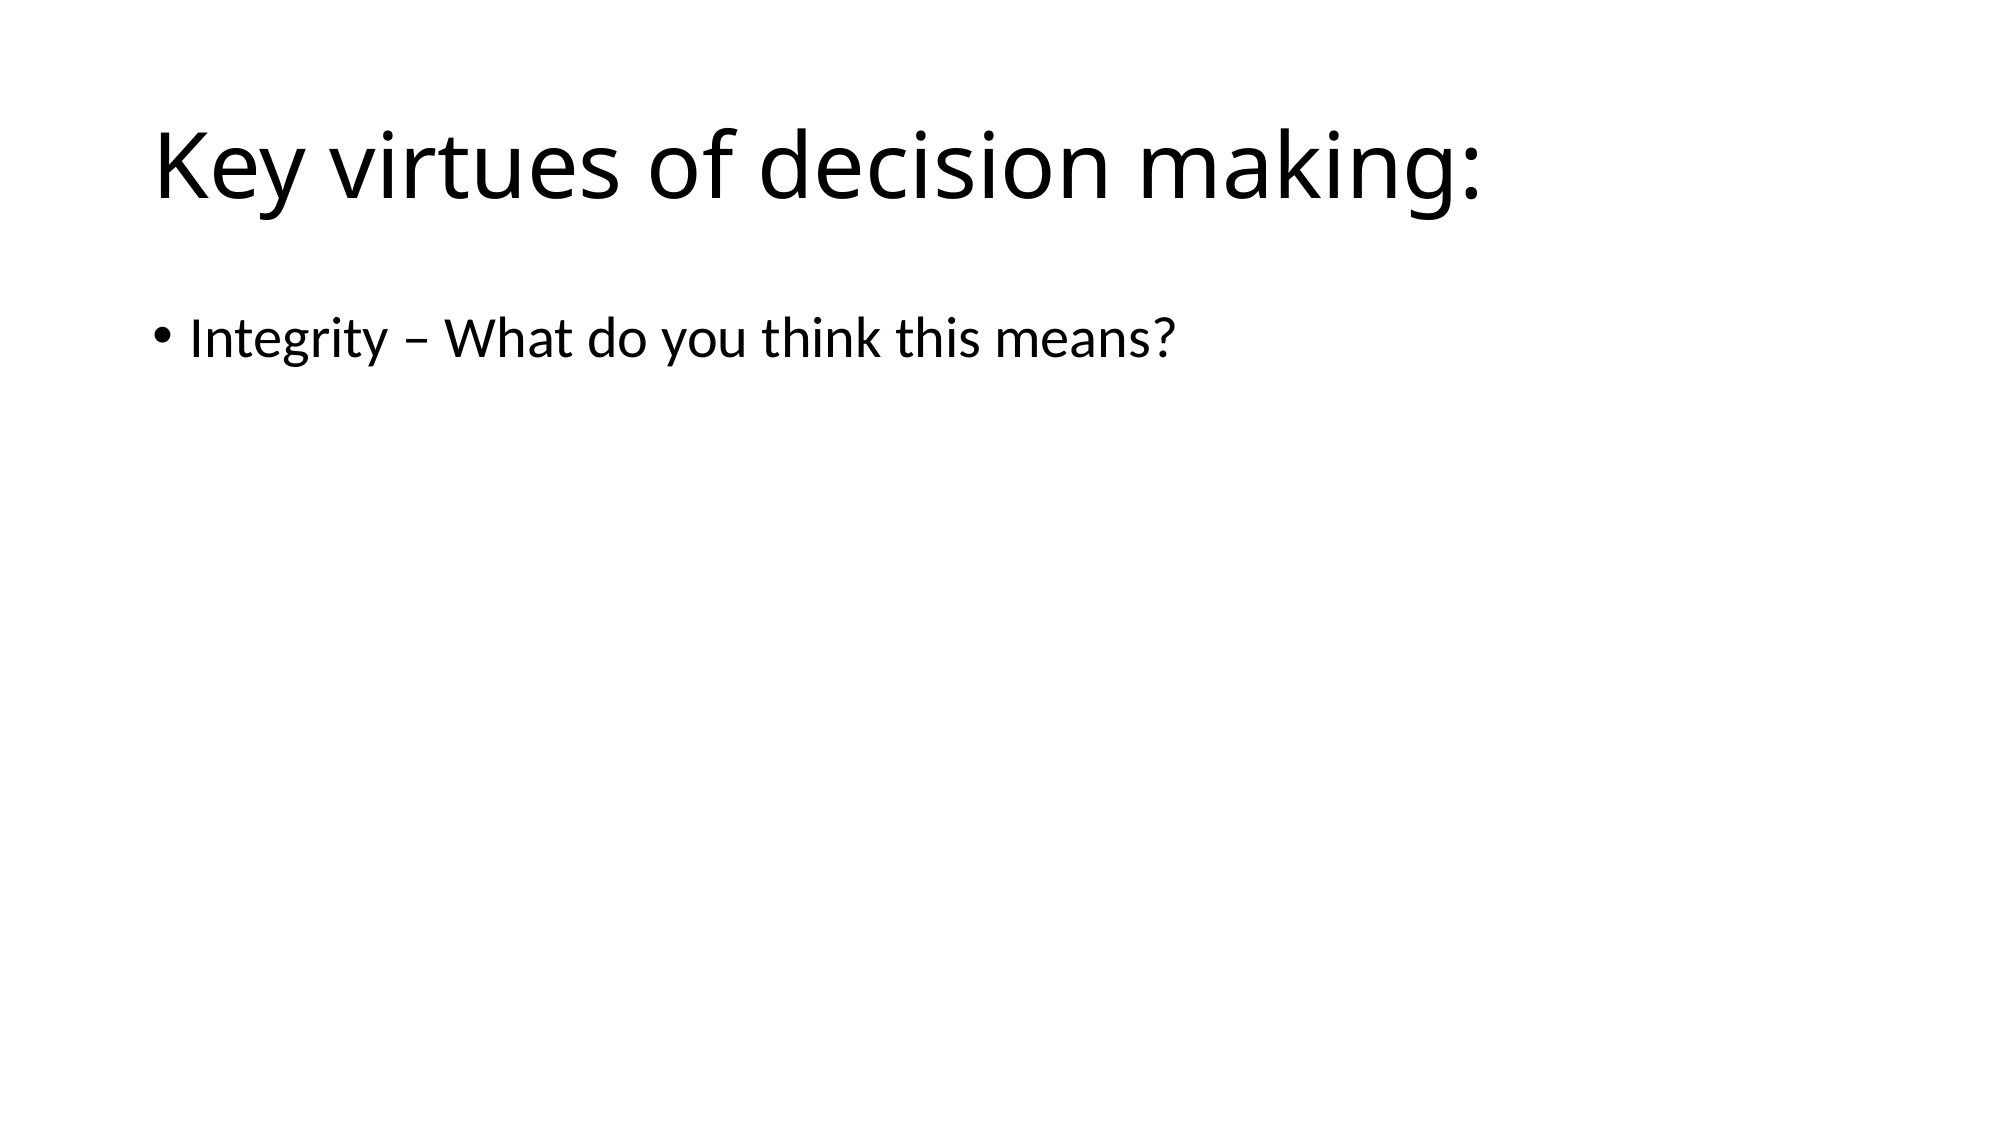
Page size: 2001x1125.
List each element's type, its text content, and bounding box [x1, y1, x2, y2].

list Integrity – What do you think this means? [137, 299, 1863, 1014]
title Key virtues of decision making: [137, 59, 1863, 278]
